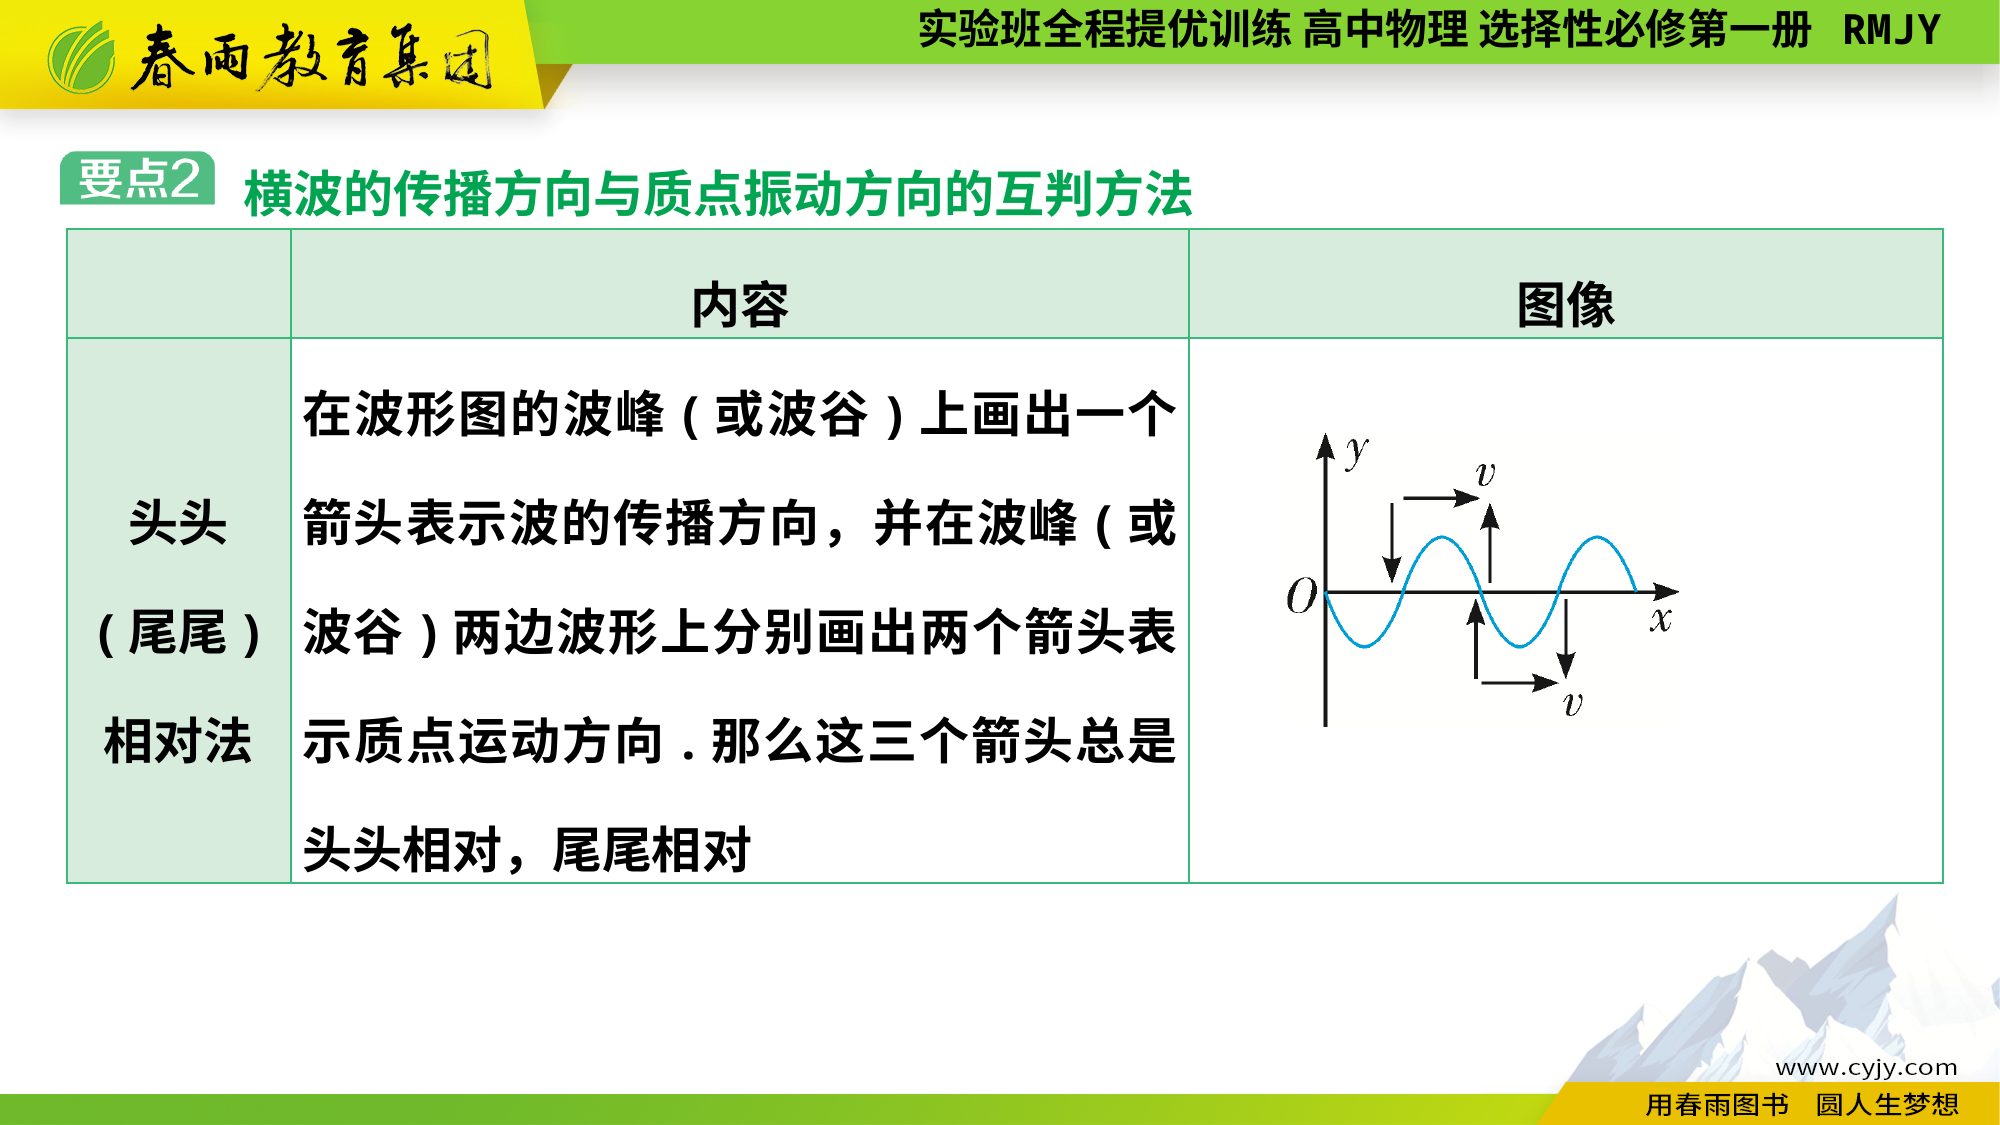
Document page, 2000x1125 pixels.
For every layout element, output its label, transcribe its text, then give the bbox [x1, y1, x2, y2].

picture [0, 0, 2000, 1125]
table_header 内容 [292, 230, 1188, 337]
table_cell 头头 (尾尾) 相对法 [68, 339, 290, 882]
list 横波的传播方向与质点振动方向的互判方法 [59, 125, 1944, 220]
table_cell [1190, 339, 1942, 882]
table_header [68, 230, 290, 337]
table_header 图像 [1190, 230, 1942, 337]
table_cell 在波形图的波峰(或波谷)上画出一个箭头表示波的传播方向，并在波峰(或波谷)两边波形上分别画出两个箭头表示质点运动方向.那么这三个箭头总是头头相对，尾尾相对 [292, 339, 1188, 882]
